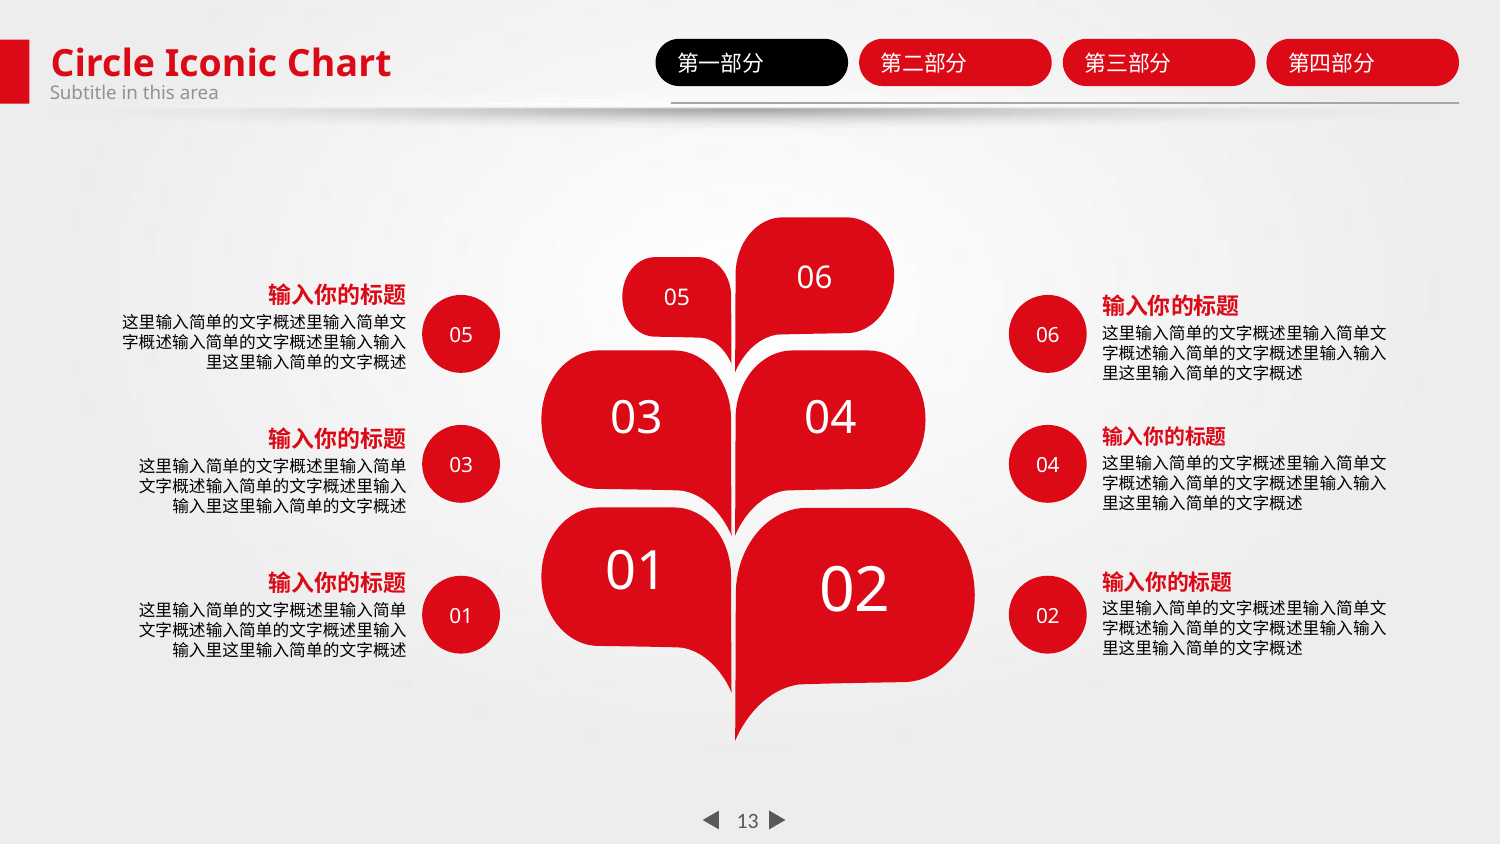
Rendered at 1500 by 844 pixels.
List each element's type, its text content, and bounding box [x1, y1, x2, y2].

text_box 第四部分 [1266, 38, 1460, 87]
text_box 03 [541, 350, 732, 536]
slide_number 13 [714, 797, 781, 843]
text_box 05 [622, 257, 732, 364]
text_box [1008, 562, 1412, 681]
text_box Circle Iconic Chart [47, 31, 656, 92]
text_box 04 [735, 350, 926, 536]
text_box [111, 418, 501, 537]
text_box 06 [735, 217, 895, 373]
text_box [1008, 418, 1400, 536]
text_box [100, 275, 501, 393]
text_box 02 [735, 507, 975, 741]
text_box 第三部分 [1062, 38, 1256, 87]
text_box 01 [541, 507, 732, 693]
text_box 第二部分 [859, 38, 1052, 81]
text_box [111, 562, 501, 681]
picture [0, 0, 1500, 844]
text_box [0, 39, 30, 104]
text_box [1008, 286, 1400, 404]
text_box Subtitle in this area [49, 81, 1145, 103]
text_box 第一部分 [656, 38, 849, 81]
